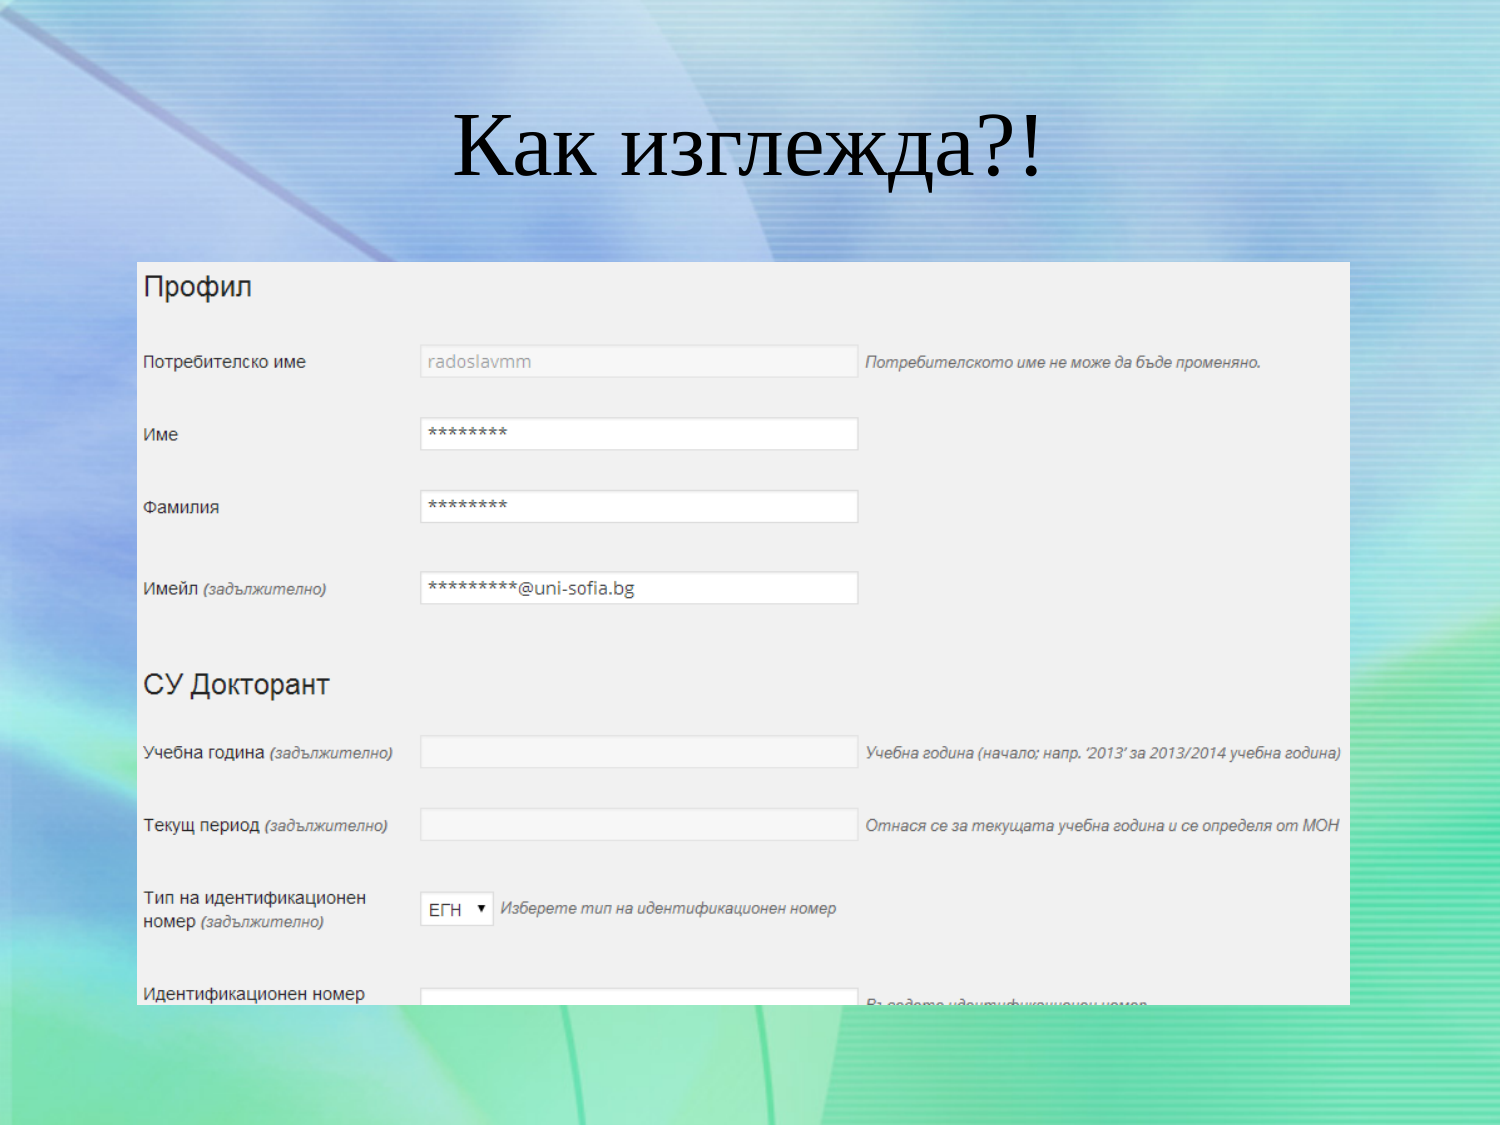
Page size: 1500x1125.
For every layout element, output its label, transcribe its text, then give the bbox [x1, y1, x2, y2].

picture [0, 0, 1500, 1125]
title Как изглежда?! [75, 45, 1425, 233]
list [137, 262, 1351, 1006]
